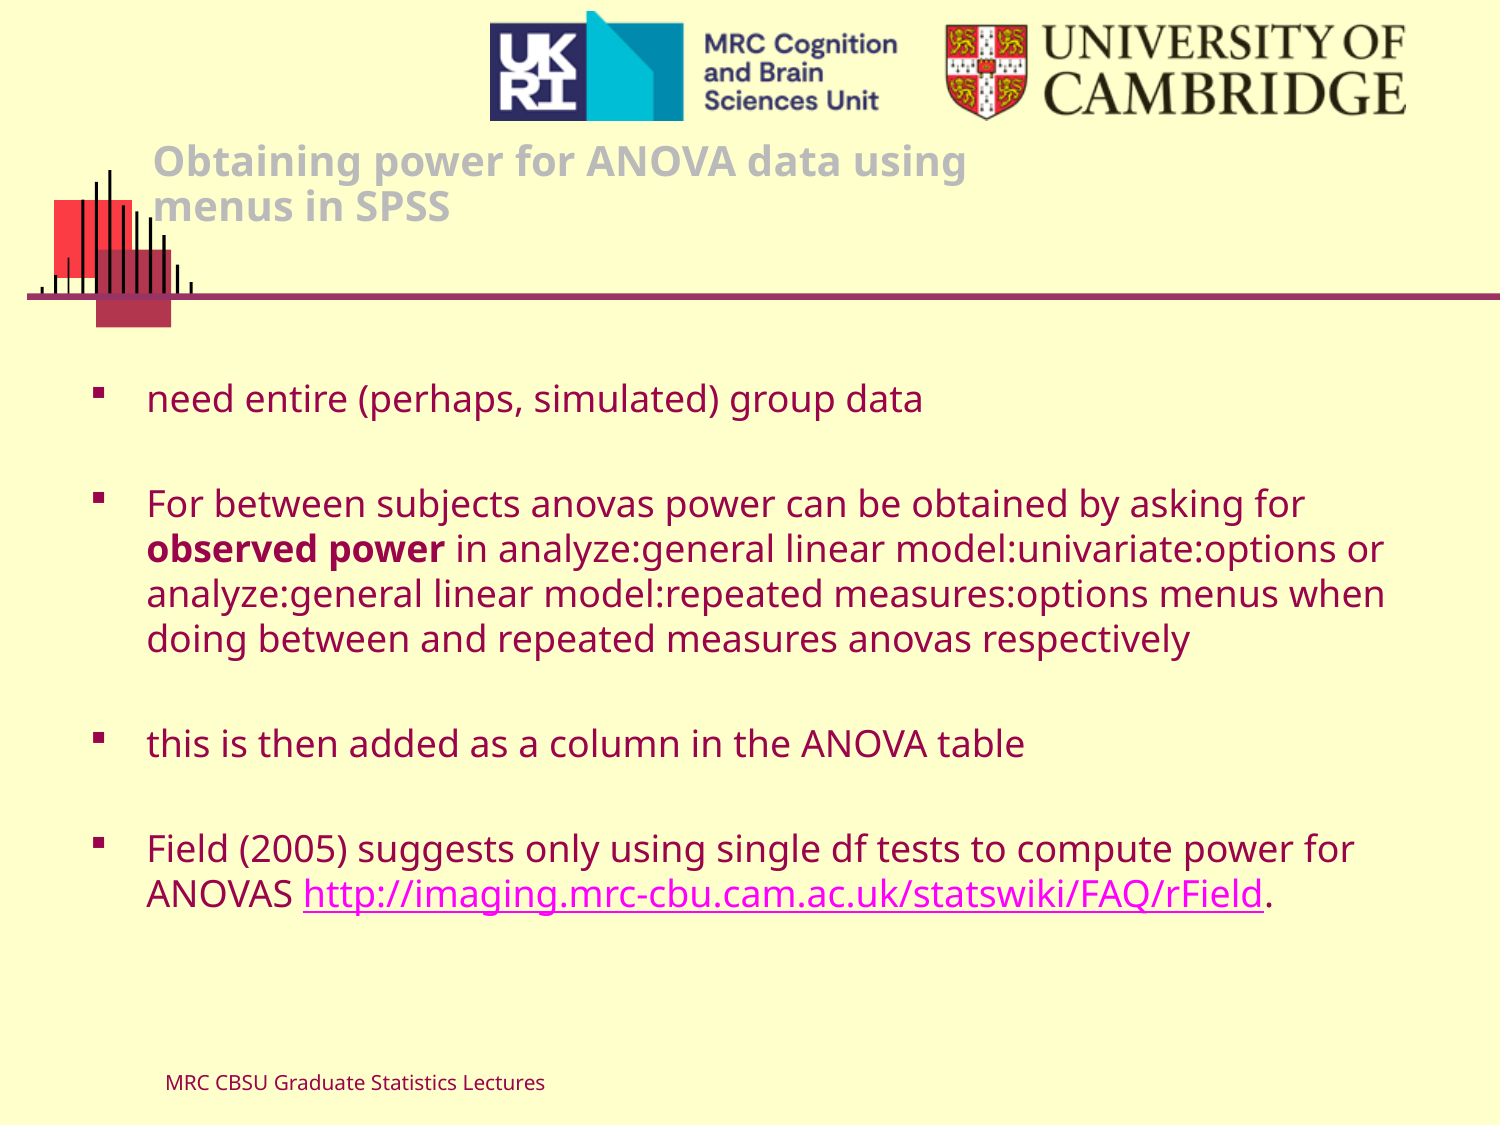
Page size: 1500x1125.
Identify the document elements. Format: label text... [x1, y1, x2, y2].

title Obtaining power for ANOVA data using menus in SPSS [137, 137, 988, 233]
footer MRC CBSU Graduate Statistics Lectures [149, 1062, 988, 1101]
list need entire (perhaps, simulated) group data For between subjects anovas power can be obtained by asking for observed power in analyze:general linear model:univariate:options or analyze:general linear model:repeated measures:options menus when doing between and repeated measures anovas respectively this is then added as a column in the ANOVA table Field (2005) suggests only using single df tests to compute power for ANOVAS http://imaging.mrc-cbu.cam.ac.uk/statswiki/FAQ/rField. [75, 262, 1425, 1038]
picture [490, 11, 1406, 121]
